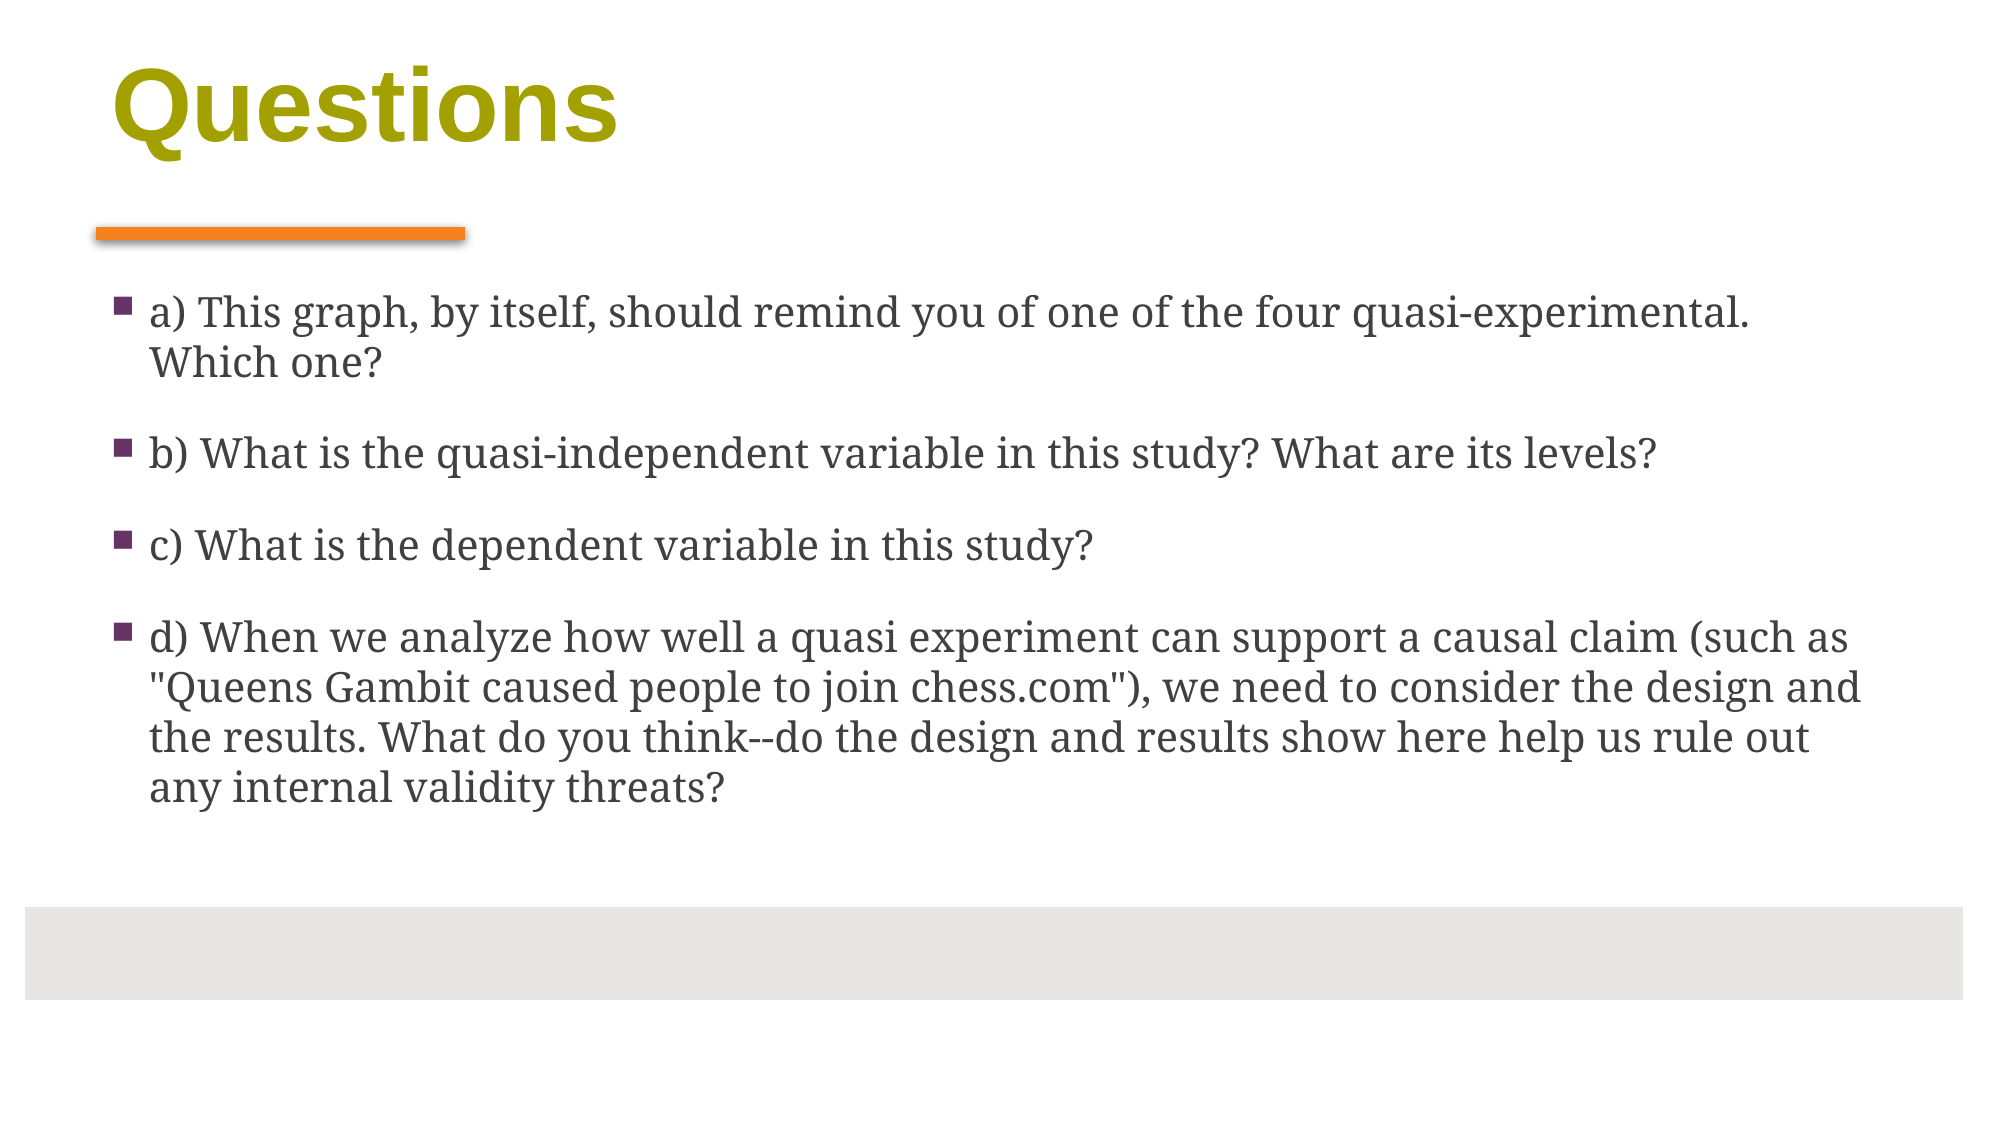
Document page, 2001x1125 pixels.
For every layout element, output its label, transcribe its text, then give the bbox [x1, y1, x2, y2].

list a) This graph, by itself, should remind you of one of the four quasi-experimental. Which one? b) What is the quasi-independent variable in this study? What are its levels? c) What is the dependent variable in this study? d) When we analyze how well a quasi experiment can support a causal claim (such as "Queens Gambit caused people to join chess.com"), we need to consider the design and the results. What do you think--do the design and results show here help us rule out any internal validity threats? [96, 277, 1897, 971]
title Questions [96, 29, 1897, 218]
